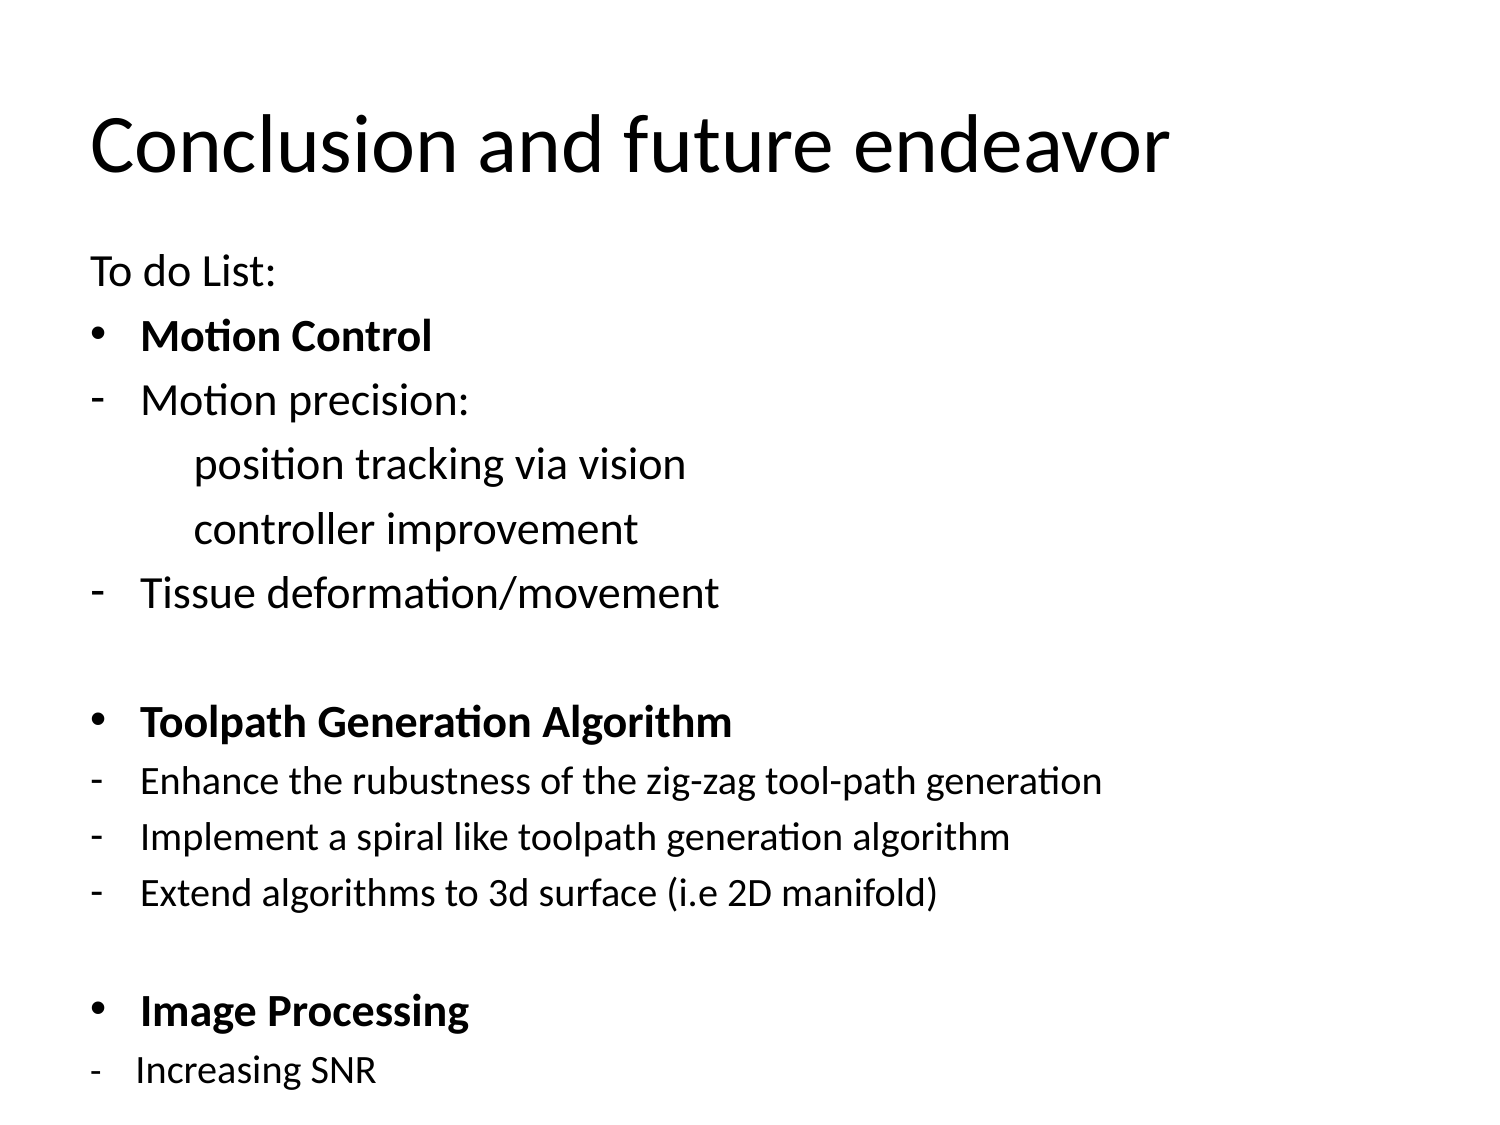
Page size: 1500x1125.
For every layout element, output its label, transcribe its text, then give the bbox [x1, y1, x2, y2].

title Conclusion and future endeavor [75, 45, 1425, 233]
list To do List: Motion Control Motion precision: position tracking via vision controller improvement Tissue deformation/movement Toolpath Generation Algorithm Enhance the rubustness of the zig-zag tool-path generation Implement a spiral like toolpath generation algorithm Extend algorithms to 3d surface (i.e 2D manifold) Image Processing - Increasing SNR [75, 233, 1449, 1100]
